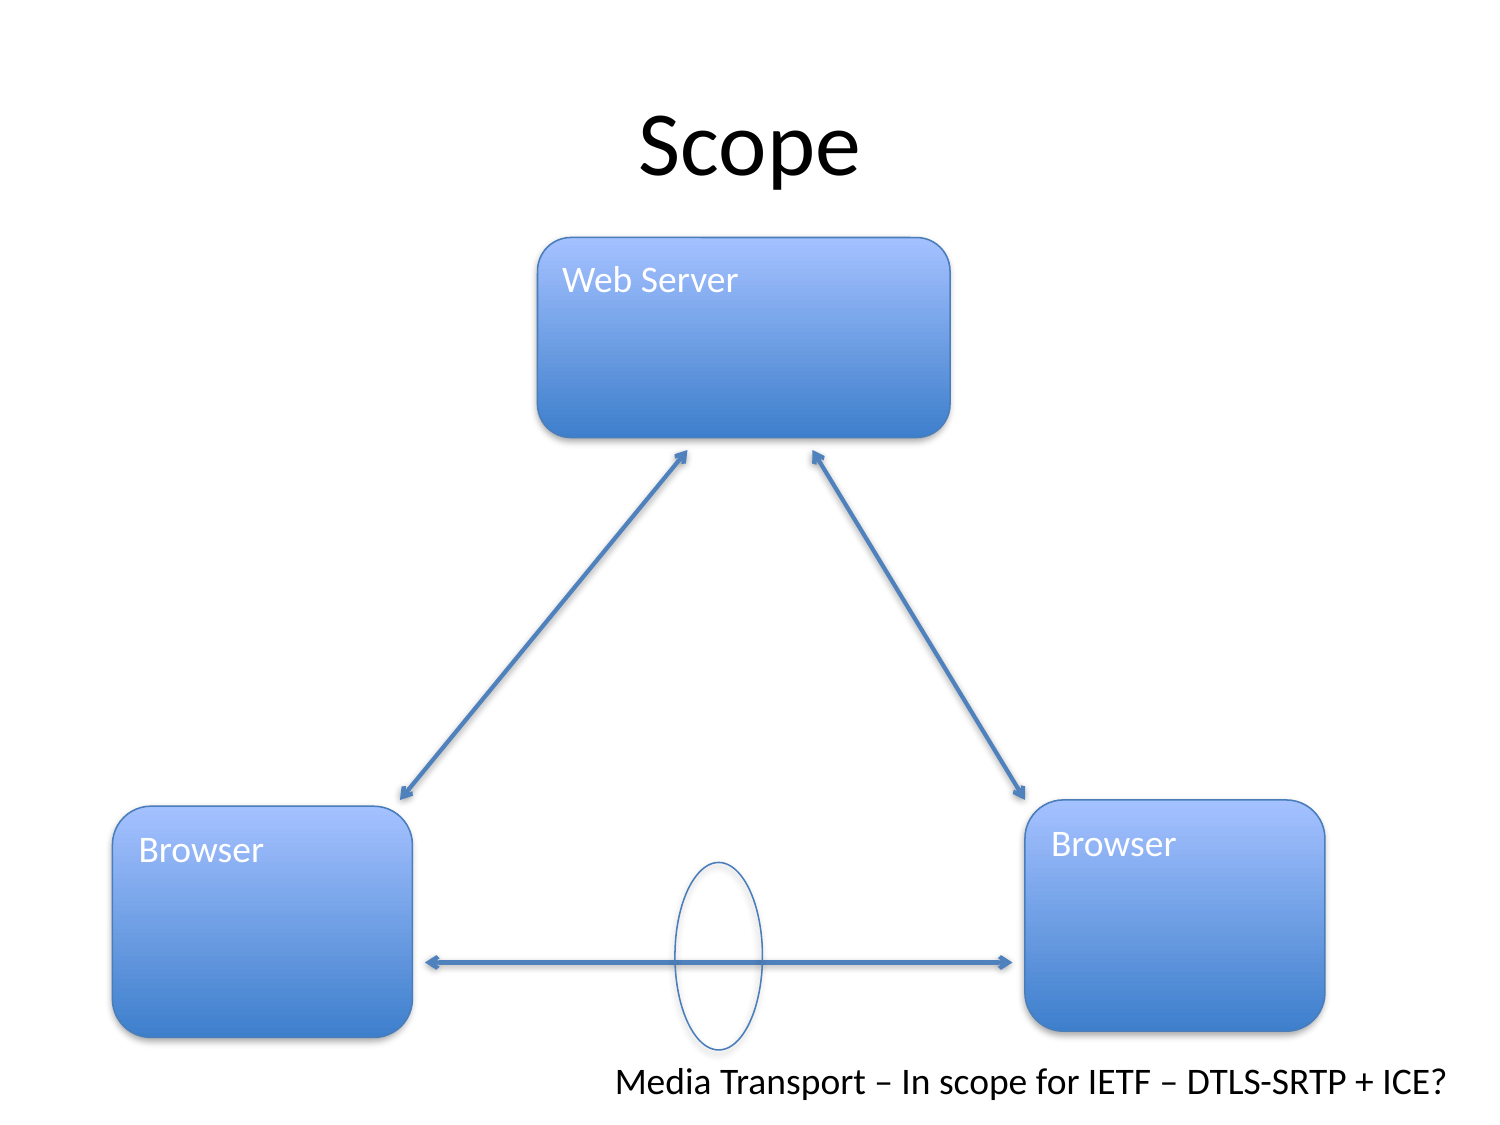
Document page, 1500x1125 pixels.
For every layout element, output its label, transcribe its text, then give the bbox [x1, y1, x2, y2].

text_box [674, 861, 764, 961]
title Scope [75, 45, 1425, 233]
text_box [674, 971, 763, 1051]
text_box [812, 449, 1026, 801]
text_box Media Transport – In scope for IETF – DTLS-SRTP + ICE? [599, 1049, 1500, 1110]
text_box Web Server [536, 236, 951, 439]
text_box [399, 449, 688, 801]
text_box Browser [111, 805, 414, 1039]
text_box Browser [1024, 799, 1326, 1032]
